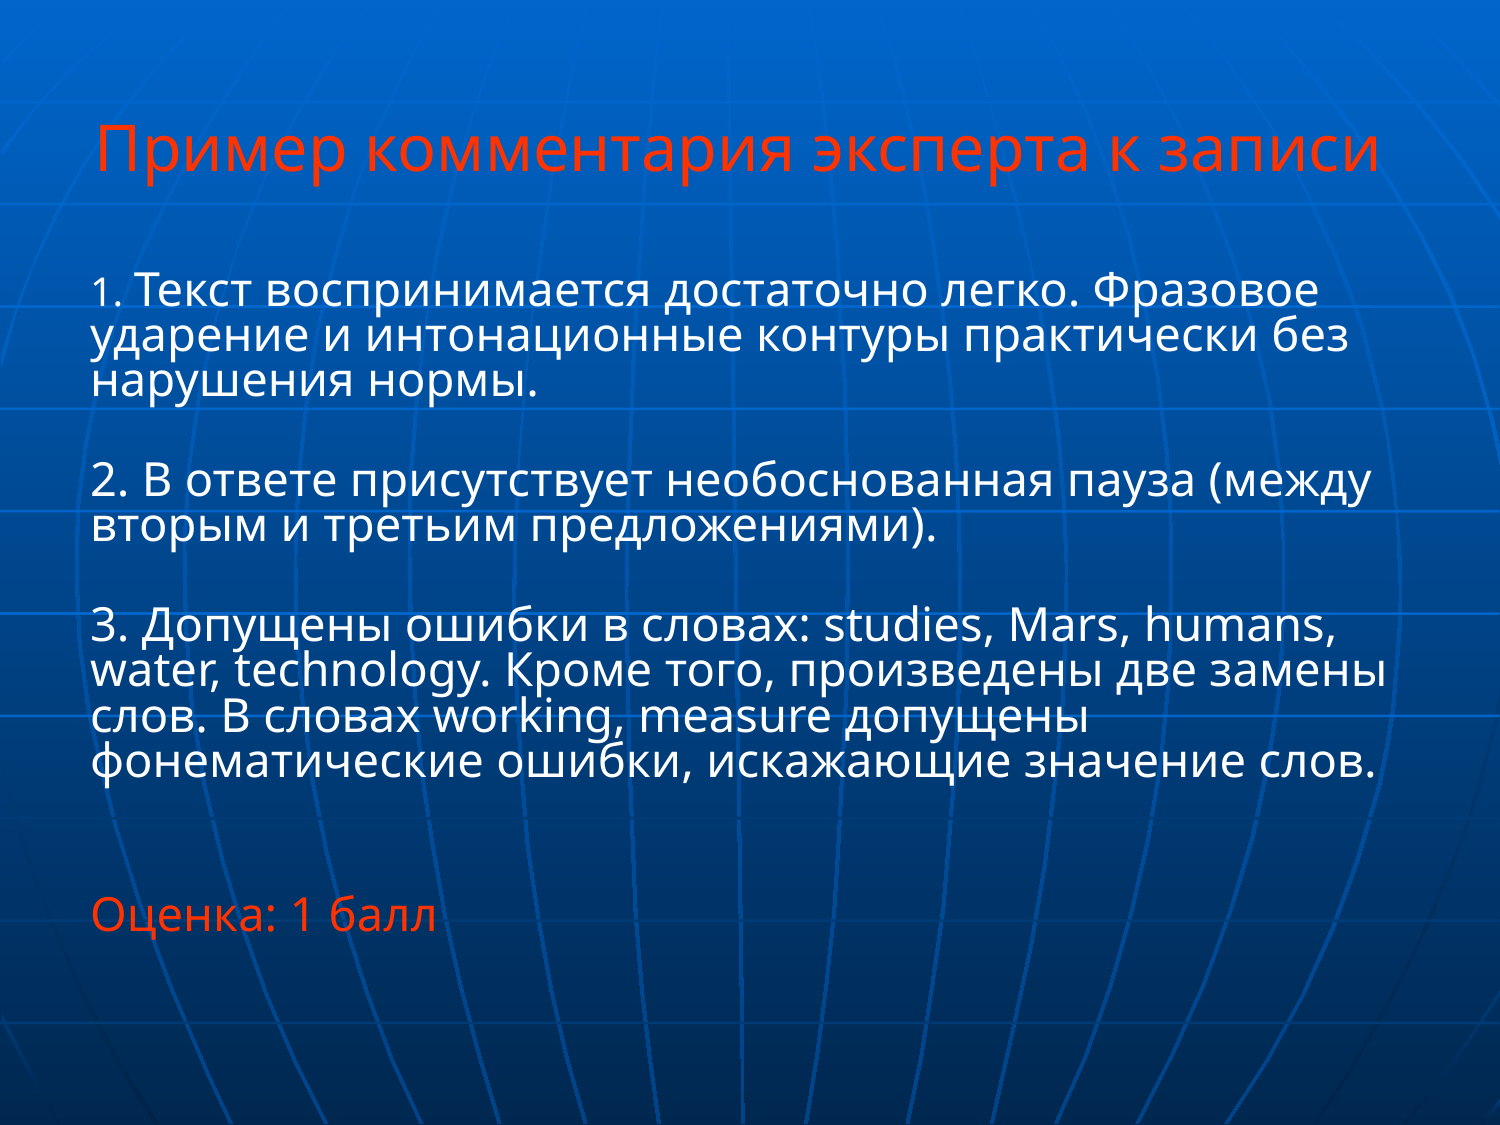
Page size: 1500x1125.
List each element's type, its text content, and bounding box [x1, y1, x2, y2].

title Пример комментария эксперта к записи [74, 45, 1426, 233]
list 1. Текст воспринимается достаточно легко. Фразовое ударение и интонационные контуры практически без нарушения нормы. 2. В ответе присутствует необоснованная пауза (между вторым и третьим предложениями). 3. Допущены ошибки в словах: studies, Mars, humans, water, technology. Кроме того, произведены две замены слов. В словах working, measure допущены фонематические ошибки, искажающие значение слов. Оценка: 1 балл [74, 262, 1426, 1006]
